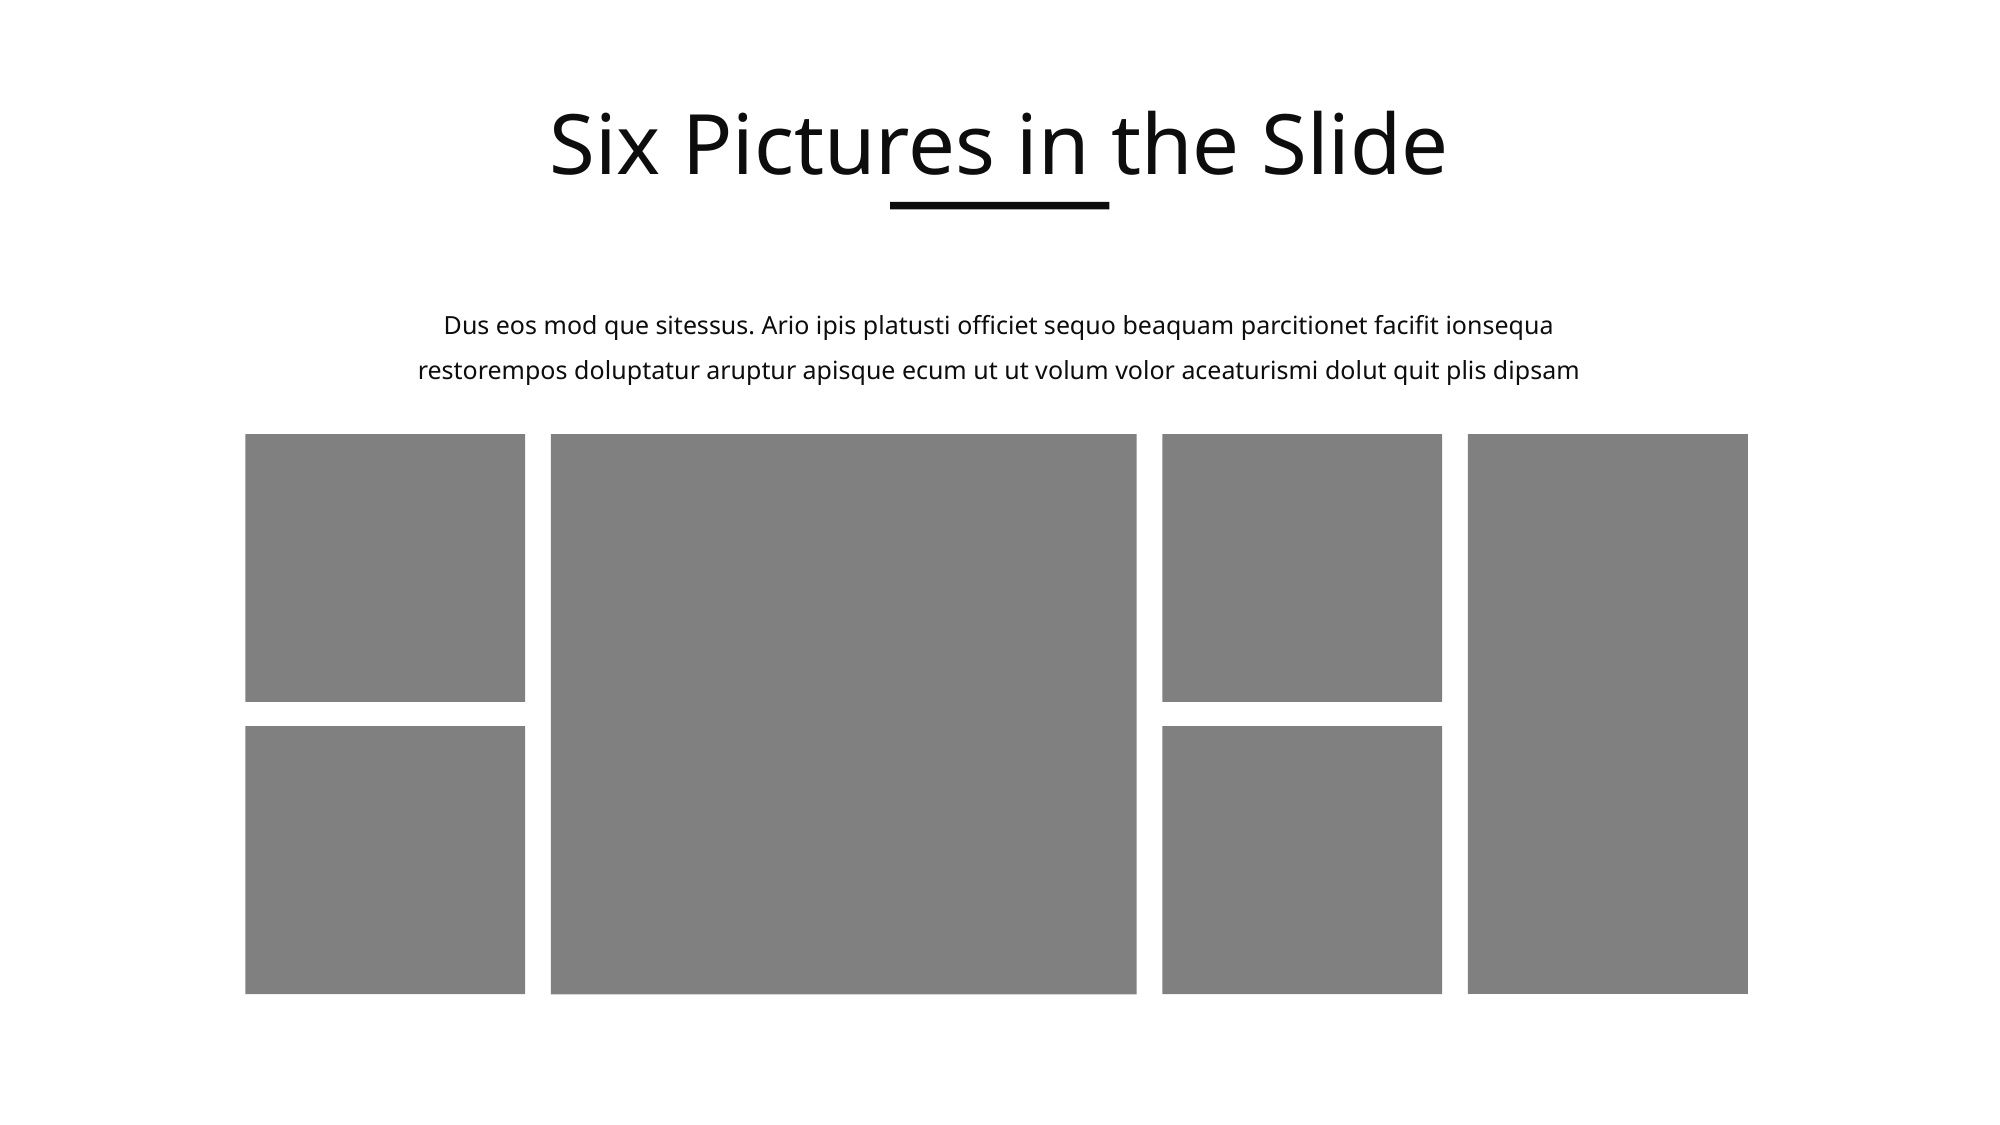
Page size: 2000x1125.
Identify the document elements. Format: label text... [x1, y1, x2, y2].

text_box Dus eos mod que sitessus. Ario ipis platusti officiet sequo beaquam parcitionet facifit ionsequa restorempos doluptatur aruptur apisque ecum ut ut volum volor aceaturismi dolut quit plis dipsam [389, 287, 1611, 425]
text_box [243, 432, 527, 704]
text_box [1160, 724, 1444, 996]
text_box [888, 200, 1111, 211]
text_box [549, 432, 1139, 997]
text_box [1466, 432, 1750, 996]
text_box [1160, 432, 1444, 704]
text_box Six Pictures in the Slide [0, 96, 2000, 187]
text_box [243, 724, 527, 996]
